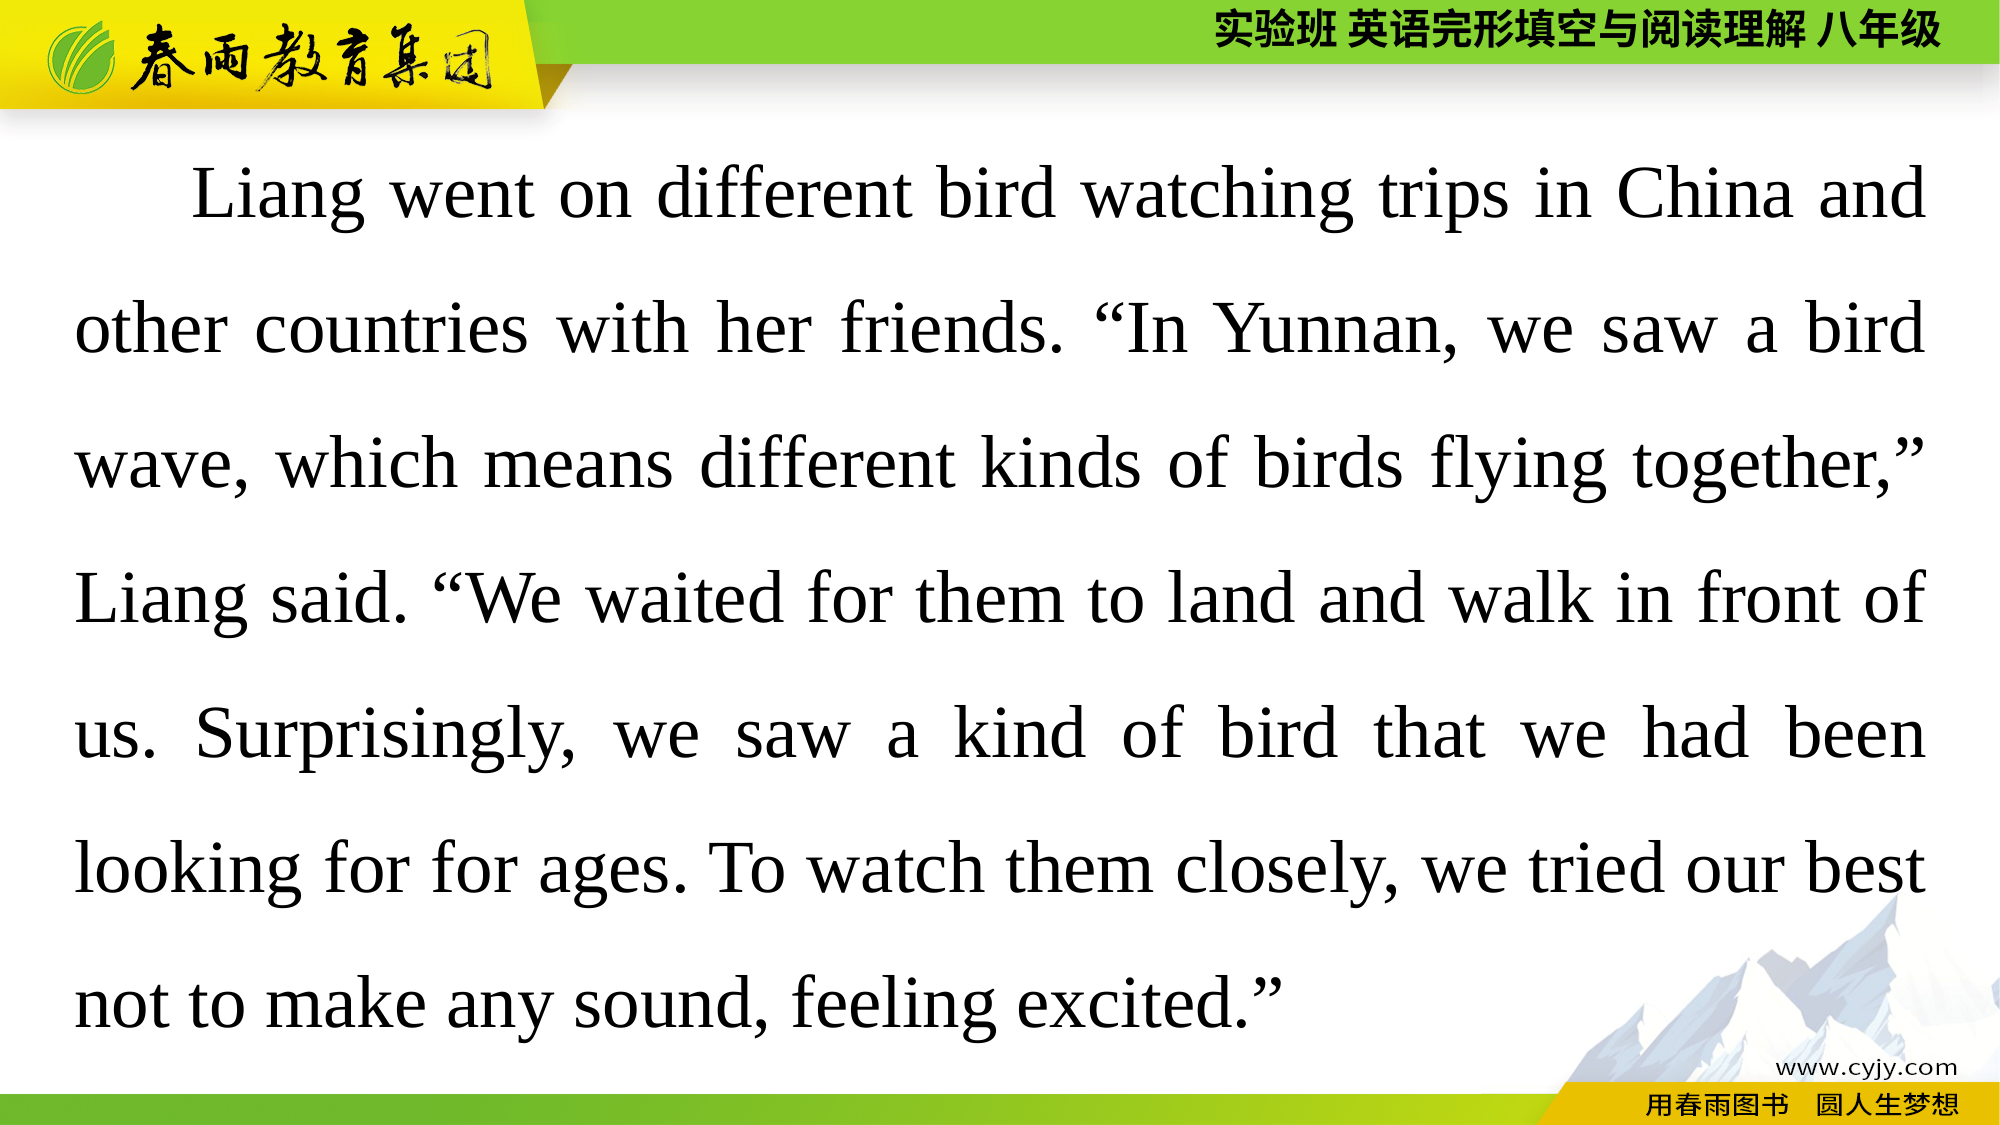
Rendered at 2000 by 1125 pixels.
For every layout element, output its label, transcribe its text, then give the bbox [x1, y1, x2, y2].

list Liang went on different bird watching trips in China and other countries with her friends. “In Yunnan, we saw a bird wave, which means different kinds of birds flying together,” Liang said. “We waited for them to land and walk in front of us. Surprisingly, we saw a kind of bird that we had been looking for for ages. To watch them closely, we tried our best not to make any sound, feeling excited.” [59, 90, 1944, 1043]
picture [0, 0, 2000, 1125]
